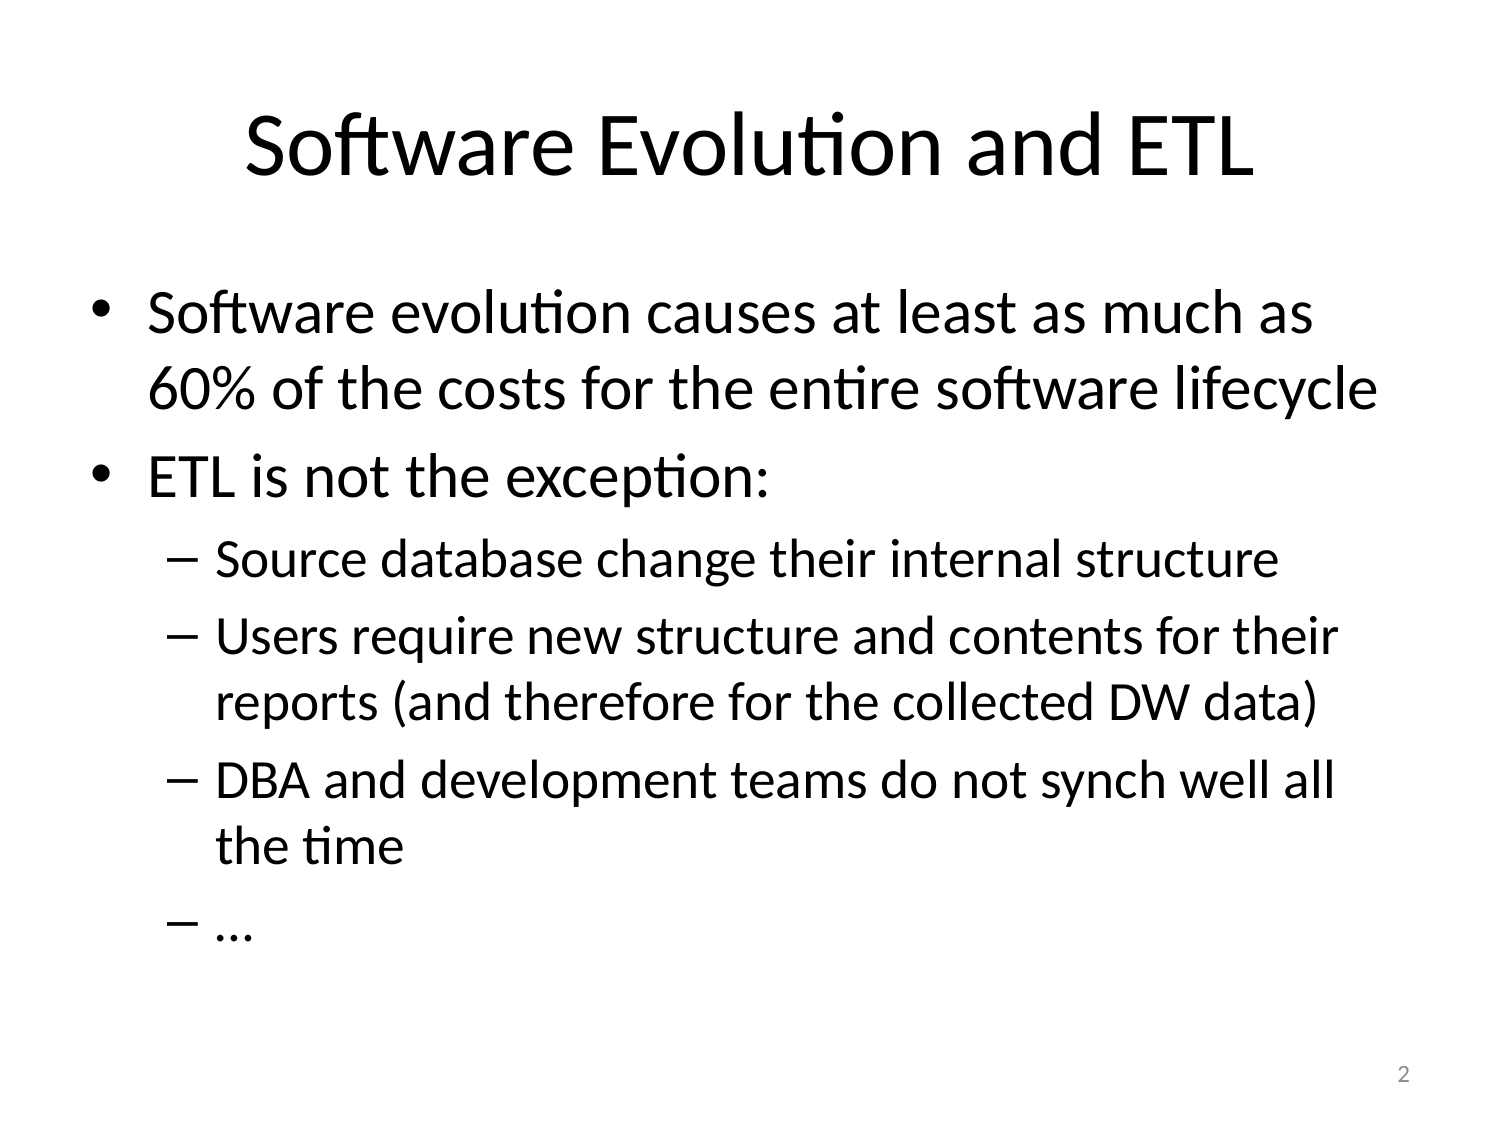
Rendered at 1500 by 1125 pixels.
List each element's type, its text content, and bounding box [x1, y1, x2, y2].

list Software evolution causes at least as much as 60% of the costs for the entire software lifecycle ETL is not the exception: Source database change their internal structure Users require new structure and contents for their reports (and therefore for the collected DW data) DBA and development teams do not synch well all the time … [75, 262, 1425, 1005]
slide_number 2 [1074, 1042, 1425, 1103]
title Software Evolution and ETL [75, 45, 1425, 233]
